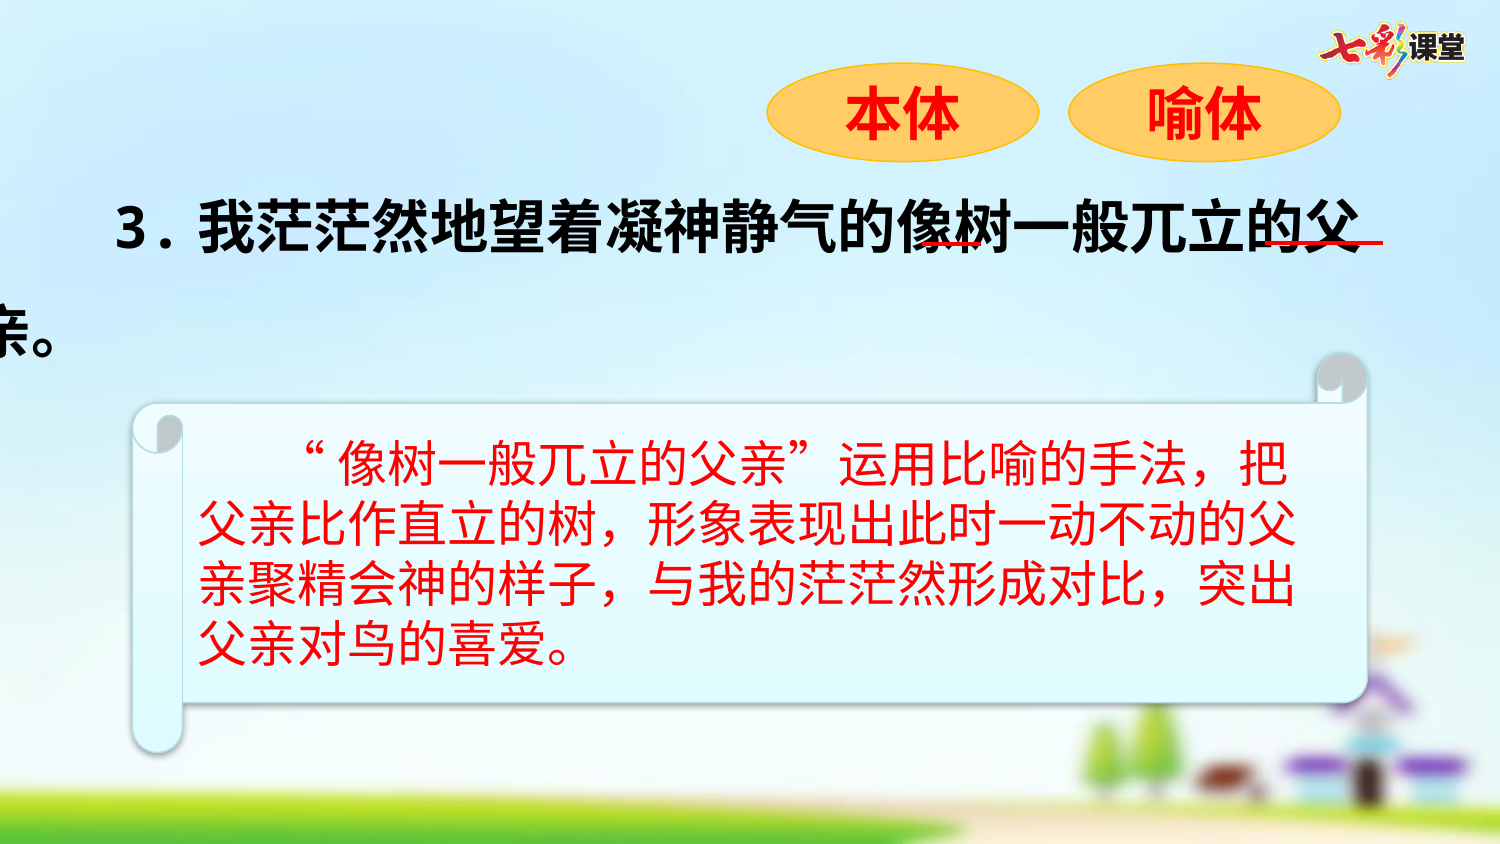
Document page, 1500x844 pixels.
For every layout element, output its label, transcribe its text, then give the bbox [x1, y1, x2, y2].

text_box “像树一般兀立的父亲”运用比喻的手法，把父亲比作直立的树，形象表现出此时一动不动的父亲聚精会神的样子，与我的茫茫然形成对比，突出父亲对鸟的喜爱。 [131, 352, 1369, 754]
text_box 喻体 [1066, 61, 1343, 164]
text_box 本体 [765, 61, 1041, 164]
picture [0, 0, 1500, 844]
text_box 3.我茫茫然地望着凝神静气的像树一般兀立的父亲。 （《父亲、树林和鸟》） [0, 147, 1418, 477]
